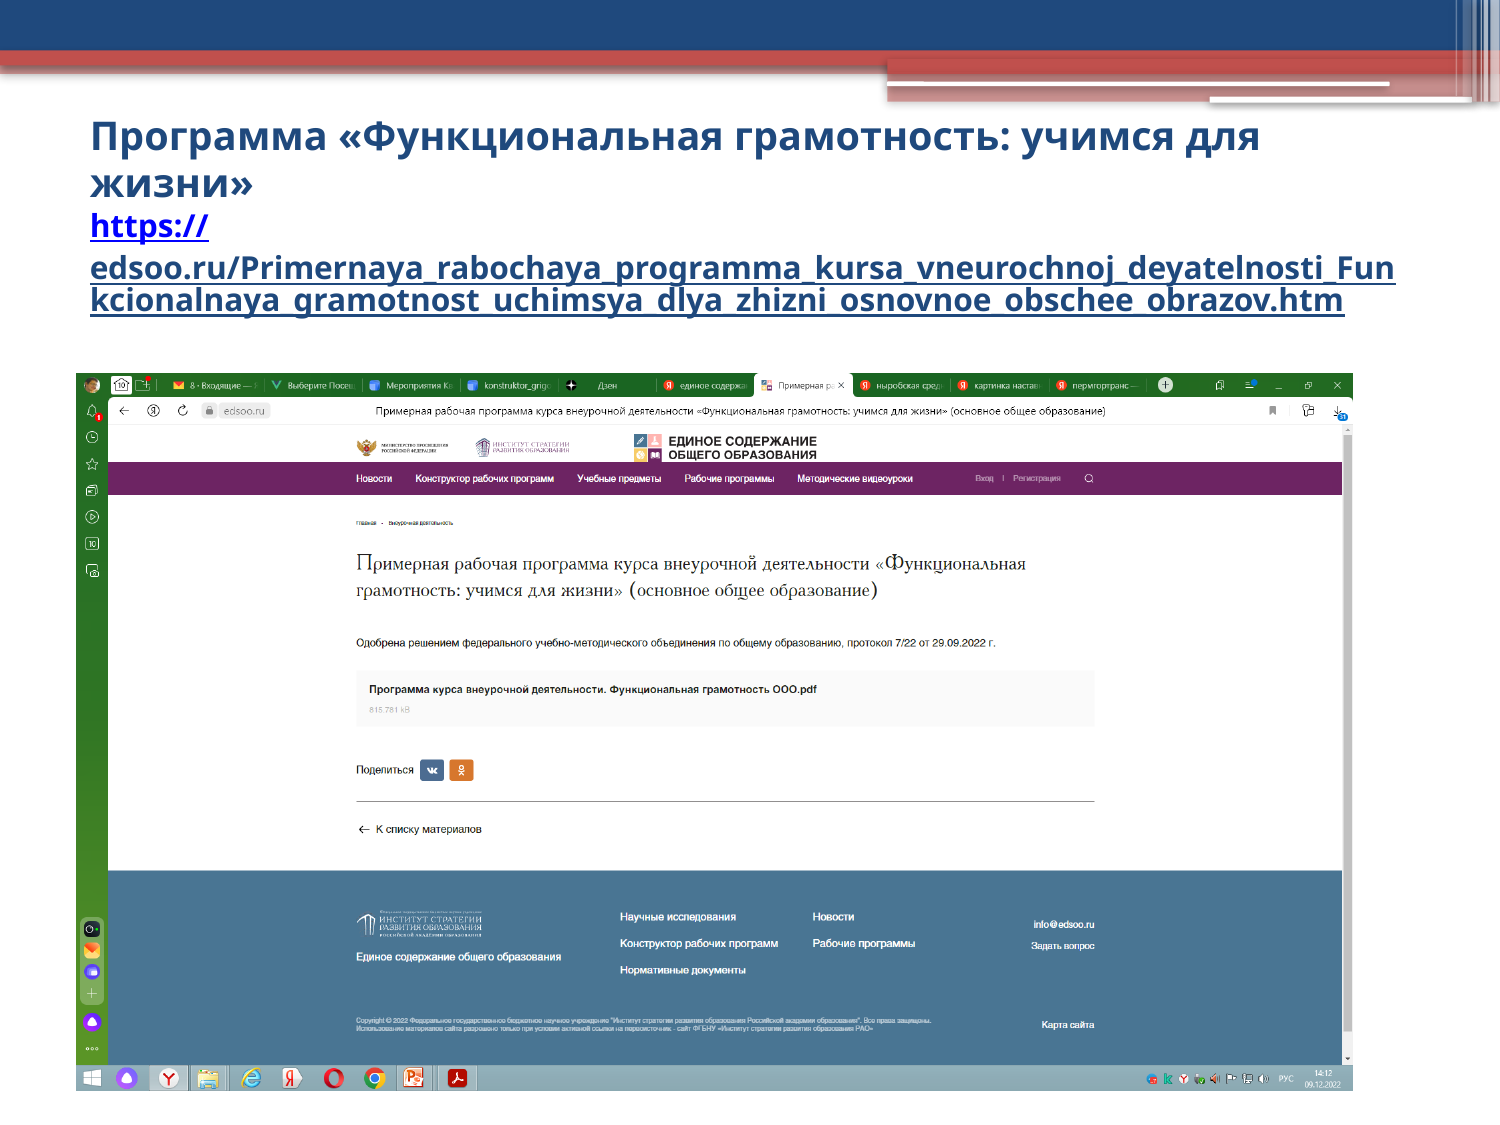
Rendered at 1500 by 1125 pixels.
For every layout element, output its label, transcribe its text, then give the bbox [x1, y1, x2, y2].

picture [76, 373, 1353, 1092]
title Программа «Функциональная грамотность: учимся для жизни» https://edsoo.ru/Primernaya_rabochaya_programma_kursa_vneurochnoj_deyatelnosti_Funkcionalnaya_gramotnost_uchimsya_dlya_zhizni_osnovnoe_obschee_obrazov.htm [75, 101, 1425, 338]
